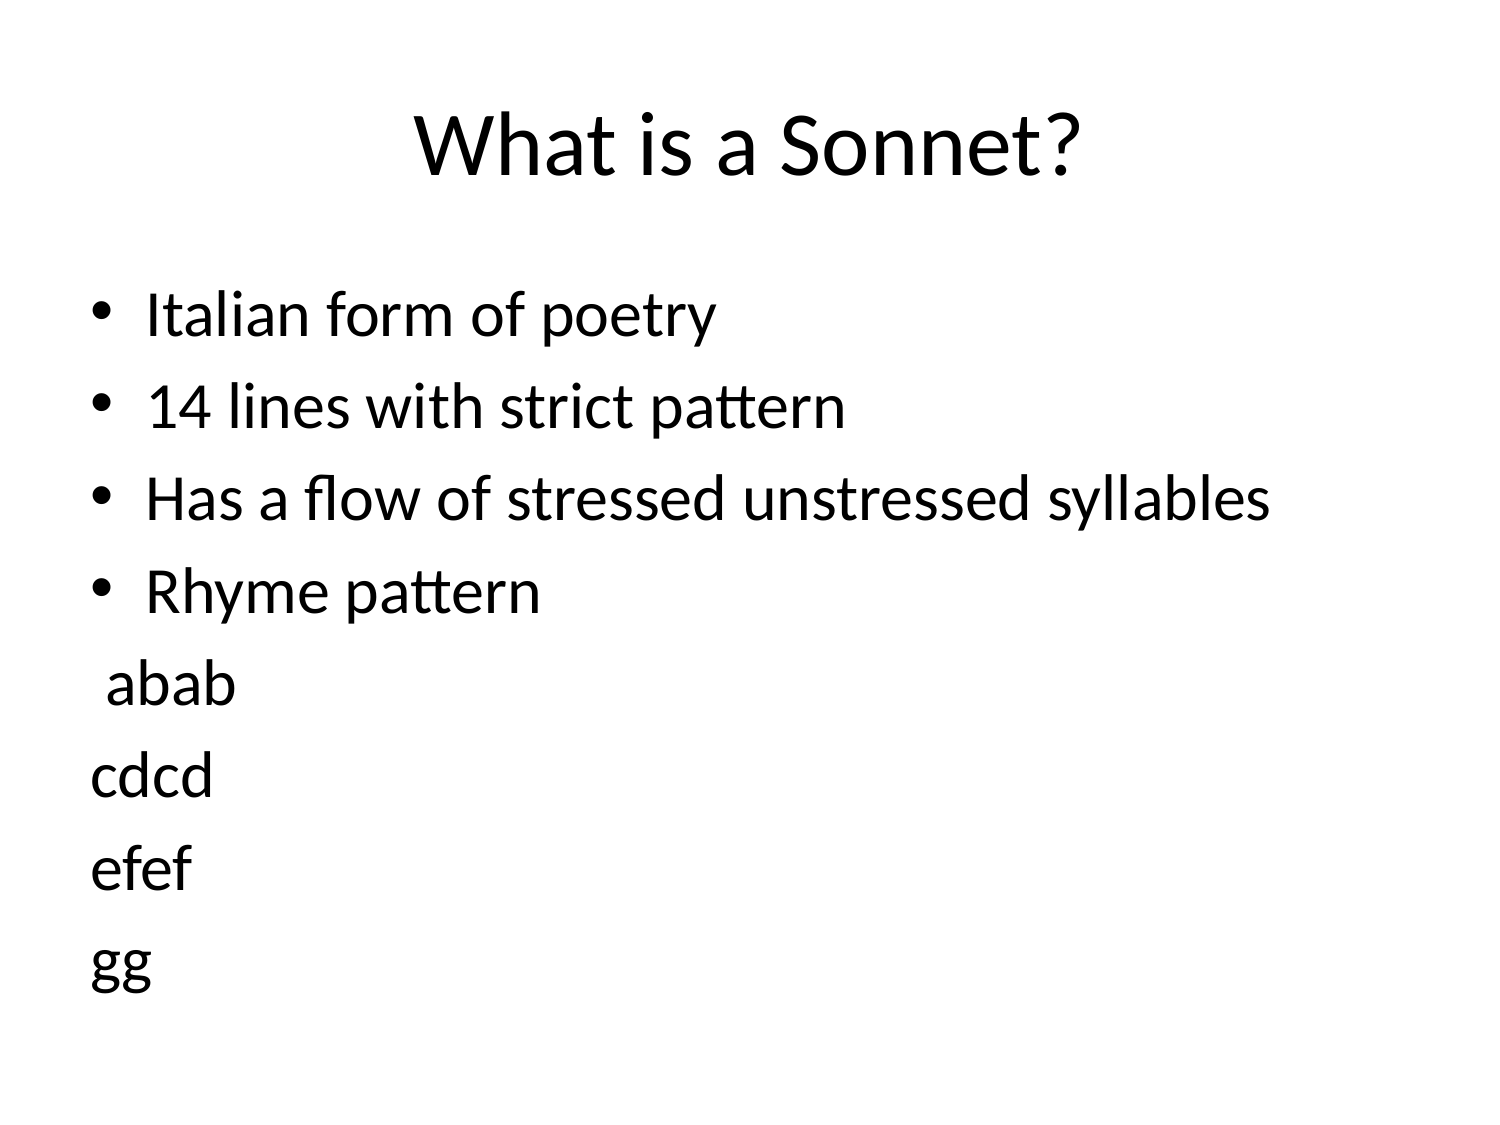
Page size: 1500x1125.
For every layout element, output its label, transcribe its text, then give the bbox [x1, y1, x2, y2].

list Italian form of poetry 14 lines with strict pattern Has a flow of stressed unstressed syllables Rhyme pattern abab cdcd efef gg [75, 262, 1425, 1005]
title What is a Sonnet? [75, 45, 1425, 233]
